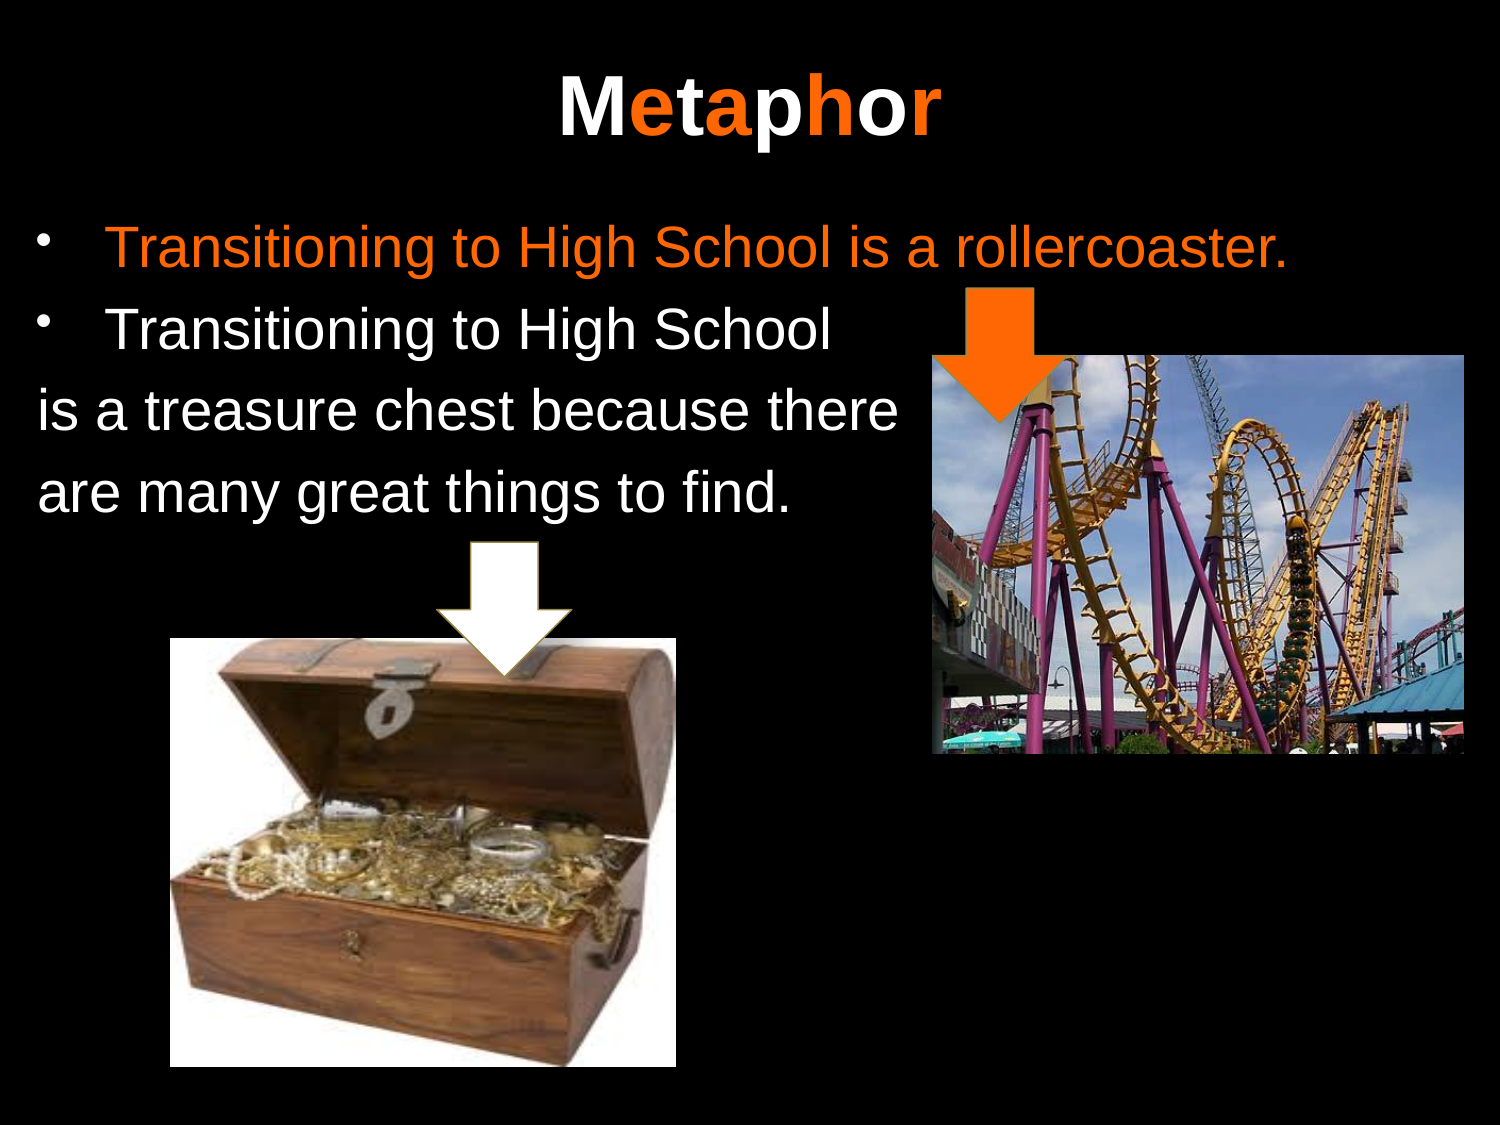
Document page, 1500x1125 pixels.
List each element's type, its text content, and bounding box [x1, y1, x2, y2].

list Transitioning to High School is a rollercoaster. Transitioning to High School is a treasure chest because there are many great things to find. [0, 201, 1500, 1035]
text_box [931, 287, 1068, 357]
picture [170, 637, 676, 1067]
text_box [436, 541, 573, 637]
picture [932, 355, 1464, 755]
title Metaphor [75, 0, 1425, 201]
